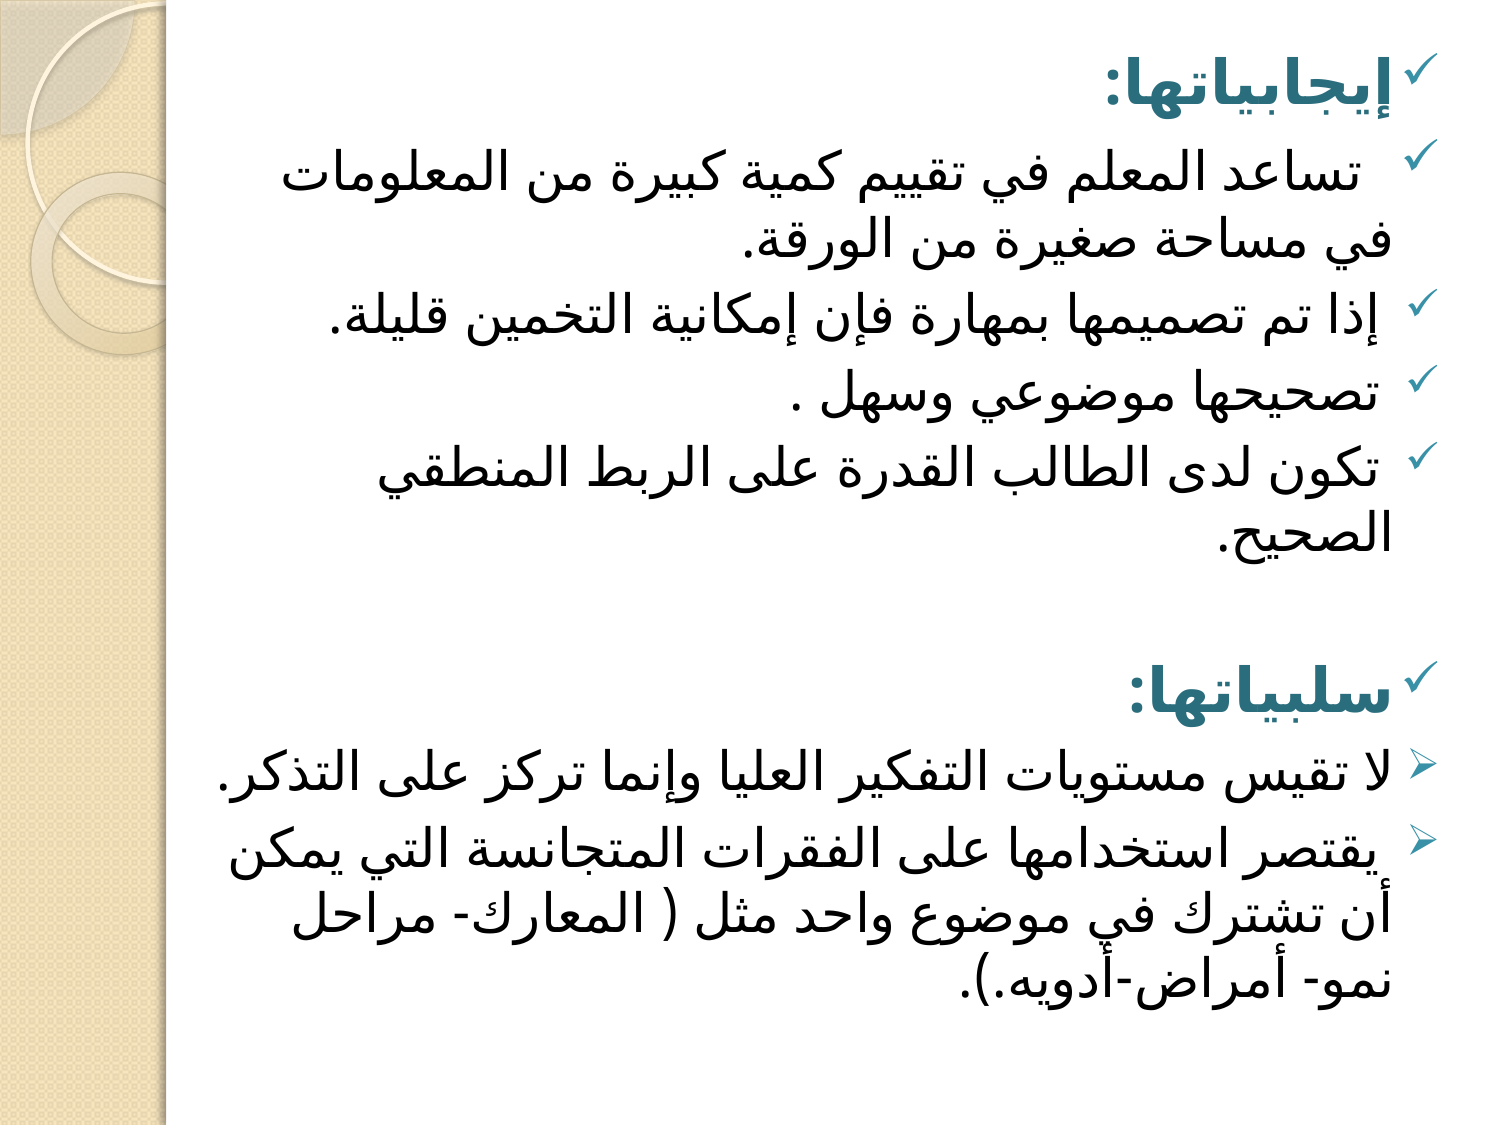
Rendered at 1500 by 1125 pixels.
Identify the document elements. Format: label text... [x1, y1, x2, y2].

list إيجابياتها: تساعد المعلم في تقييم كمية كبيرة من المعلومات في مساحة صغيرة من الورقة. إذا تم تصميمها بمهارة فإن إمكانية التخمين قليلة. تصحيحها موضوعي وسهل . تكون لدى الطالب القدرة على الربط المنطقي الصحيح. سلبياتها: لا تقيس مستويات التفكير العليا وإنما تركز على التذكر. يقتصر استخدامها على الفقرات المتجانسة التي يمكن أن تشترك في موضوع واحد مثل ( المعارك- مراحل نمو- أمراض-أدويه.). [183, 35, 1466, 1025]
